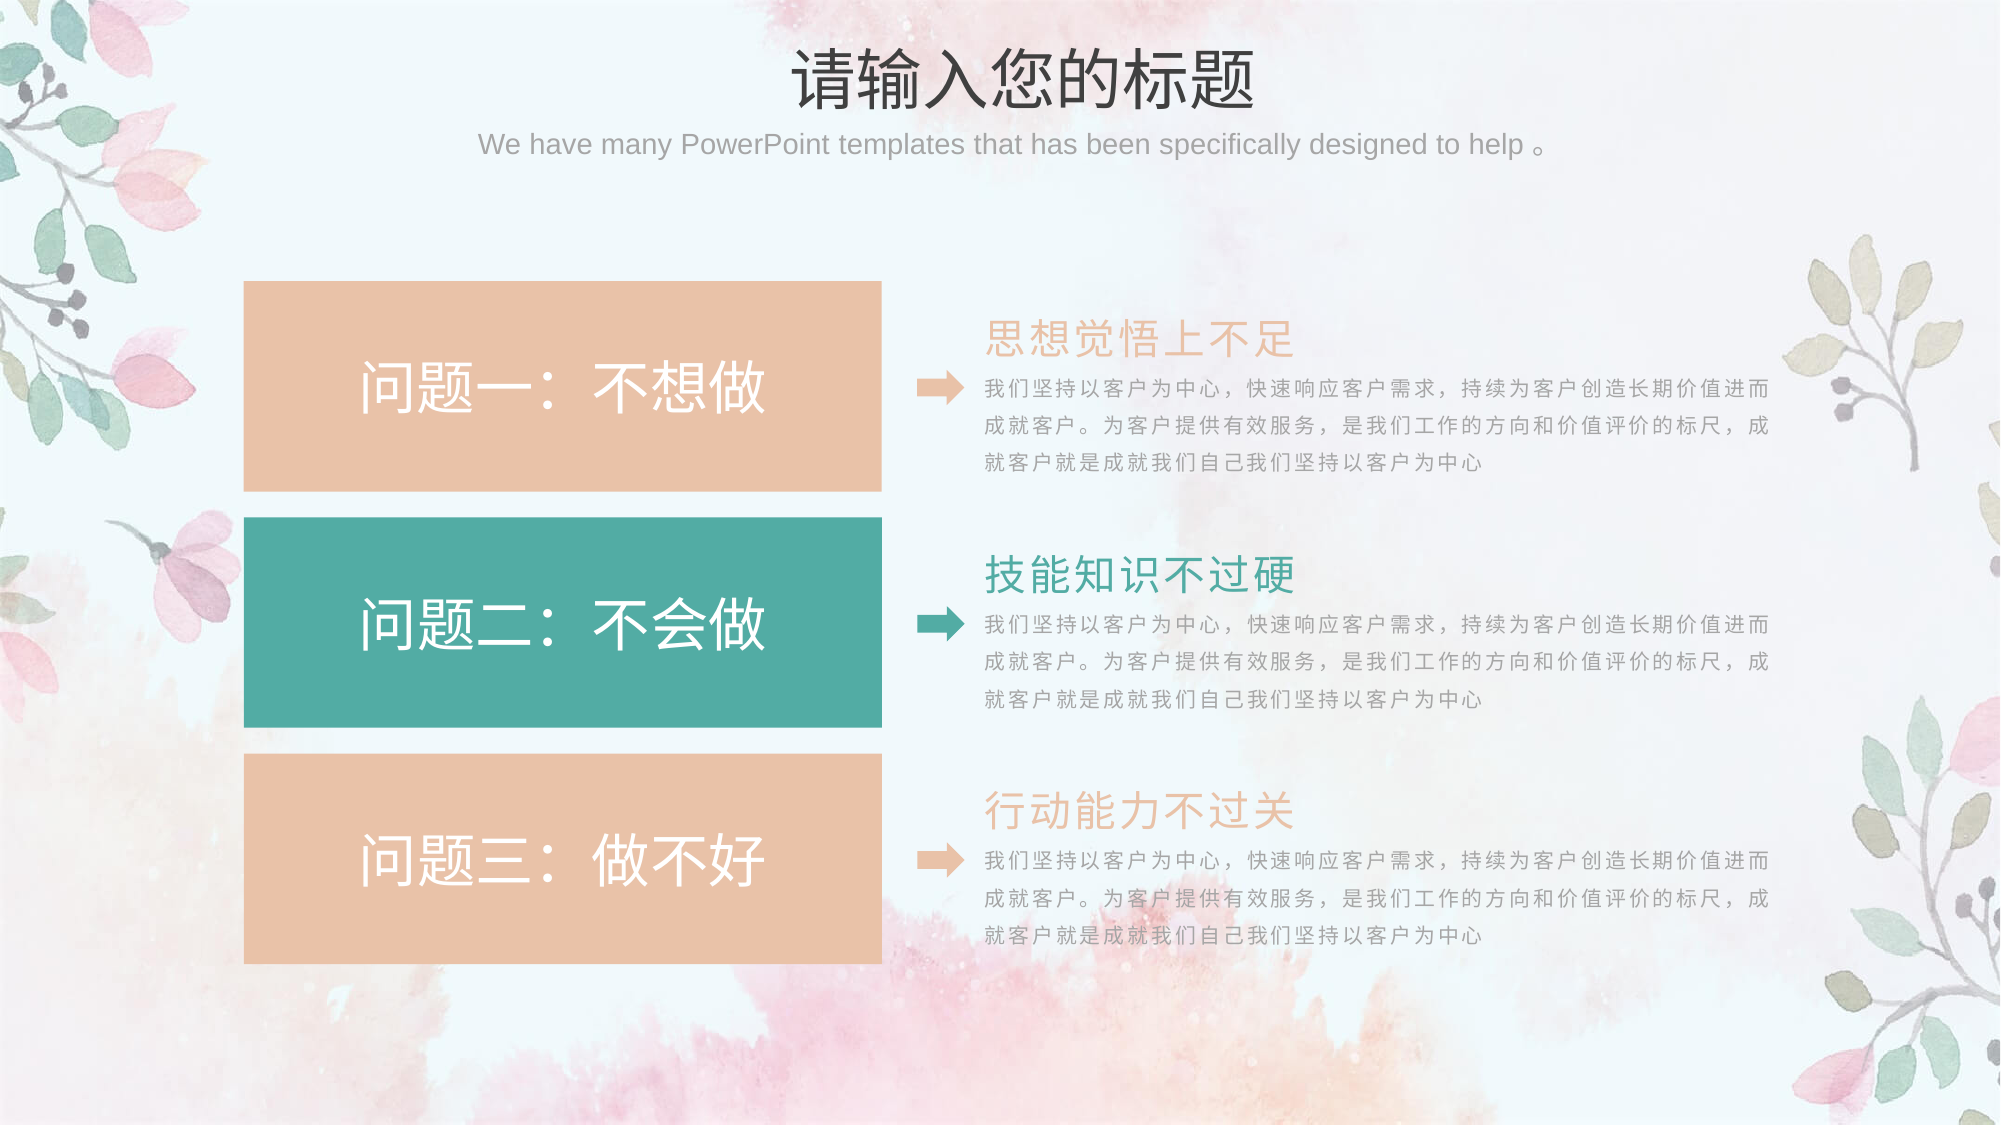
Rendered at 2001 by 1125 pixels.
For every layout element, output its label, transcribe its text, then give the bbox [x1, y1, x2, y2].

text_box [916, 603, 967, 645]
text_box 请输入您的标题 [774, 30, 1272, 118]
text_box 思想觉悟上不足 我们坚持以客户为中心，快速响应客户需求，持续为客户创造长期价值进而成就客户。为客户提供有效服务，是我们工作的方向和价值评价的标尺，成就客户就是成就我们自己我们坚持以客户为中心 [969, 255, 1792, 483]
text_box 问题三：做不好 [243, 753, 883, 965]
text_box 问题二：不会做 [243, 516, 883, 729]
text_box 技能知识不过硬 我们坚持以客户为中心，快速响应客户需求，持续为客户创造长期价值进而成就客户。为客户提供有效服务，是我们工作的方向和价值评价的标尺，成就客户就是成就我们自己我们坚持以客户为中心 [969, 491, 1792, 719]
text_box 行动能力不过关 我们坚持以客户为中心，快速响应客户需求，持续为客户创造长期价值进而成就客户。为客户提供有效服务，是我们工作的方向和价值评价的标尺，成就客户就是成就我们自己我们坚持以客户为中心 [969, 727, 1792, 955]
text_box We have many PowerPoint templates that has been specifically designed to help。 [463, 118, 1583, 168]
text_box 问题一：不想做 [243, 280, 883, 493]
text_box [916, 367, 966, 408]
picture [0, 0, 2001, 1125]
text_box [916, 839, 967, 881]
